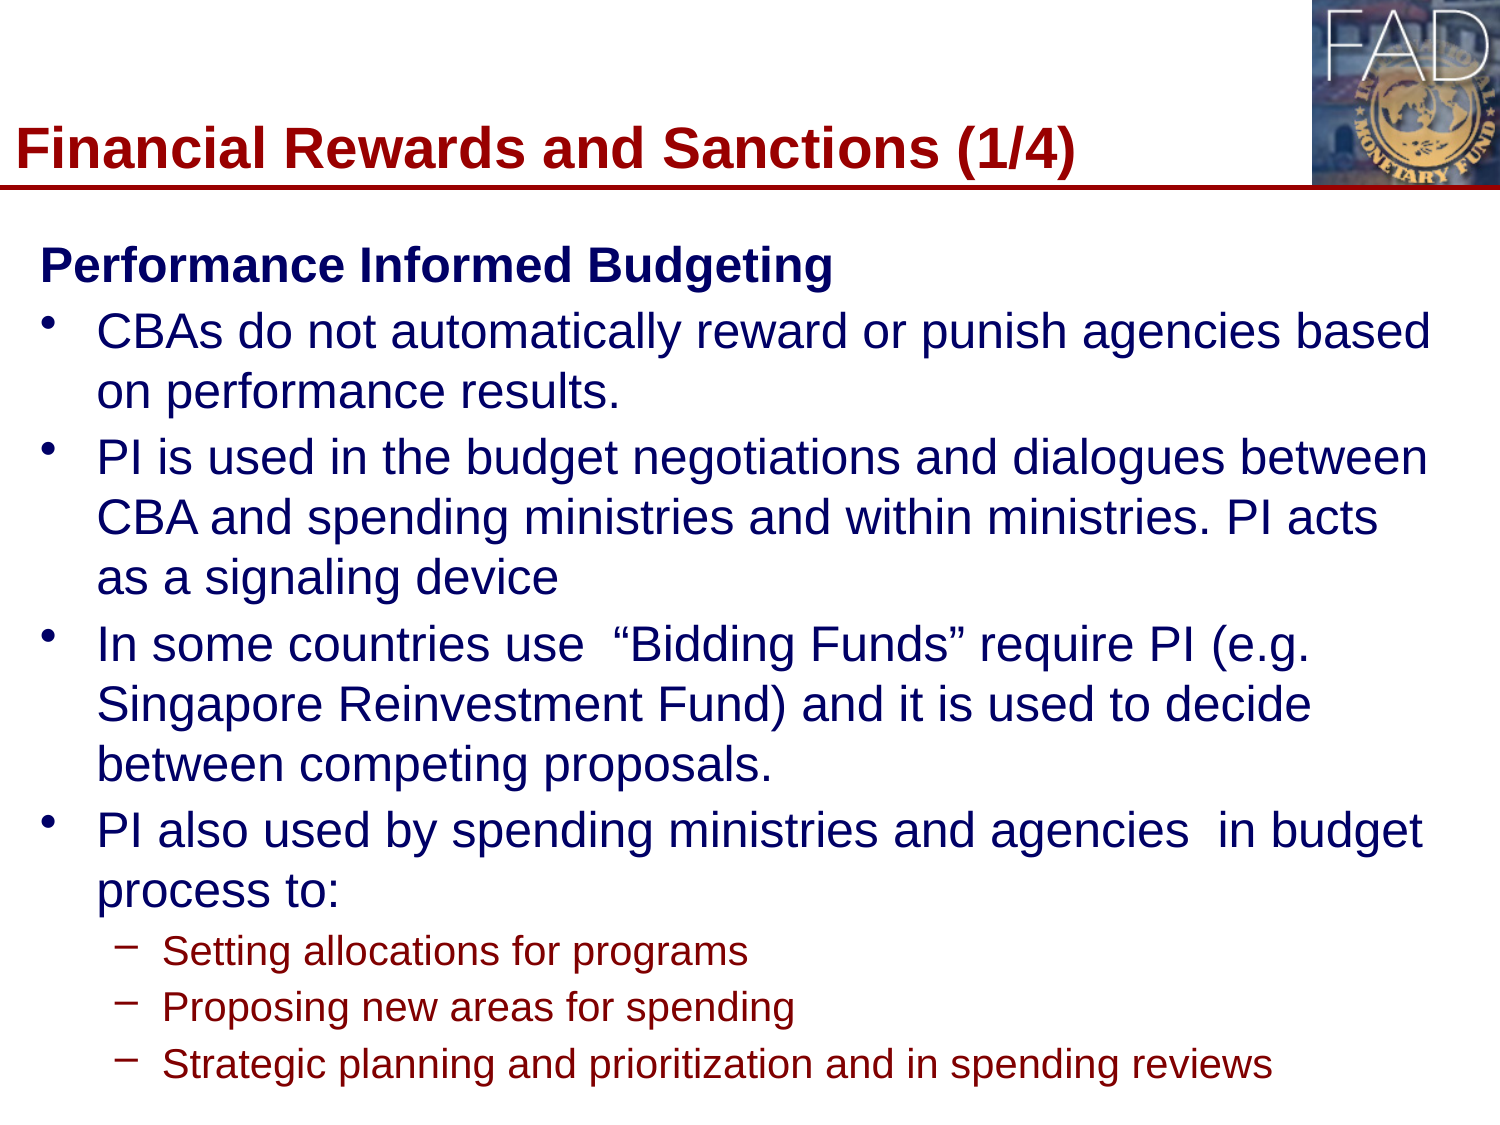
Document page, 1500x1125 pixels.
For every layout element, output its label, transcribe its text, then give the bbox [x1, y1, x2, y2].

picture [1312, 0, 1500, 185]
title Financial Rewards and Sanctions (1/4) [0, 12, 1301, 188]
list Performance Informed Budgeting CBAs do not automatically reward or punish agencies based on performance results. PI is used in the budget negotiations and dialogues between CBA and spending ministries and within ministries. PI acts as a signaling device In some countries use “Bidding Funds” require PI (e.g. Singapore Reinvestment Fund) and it is used to decide between competing proposals. PI also used by spending ministries and agencies in budget process to: Setting allocations for programs Proposing new areas for spending Strategic planning and prioritization and in spending reviews [24, 224, 1451, 1038]
slide_number 11 [1099, 1046, 1451, 1125]
